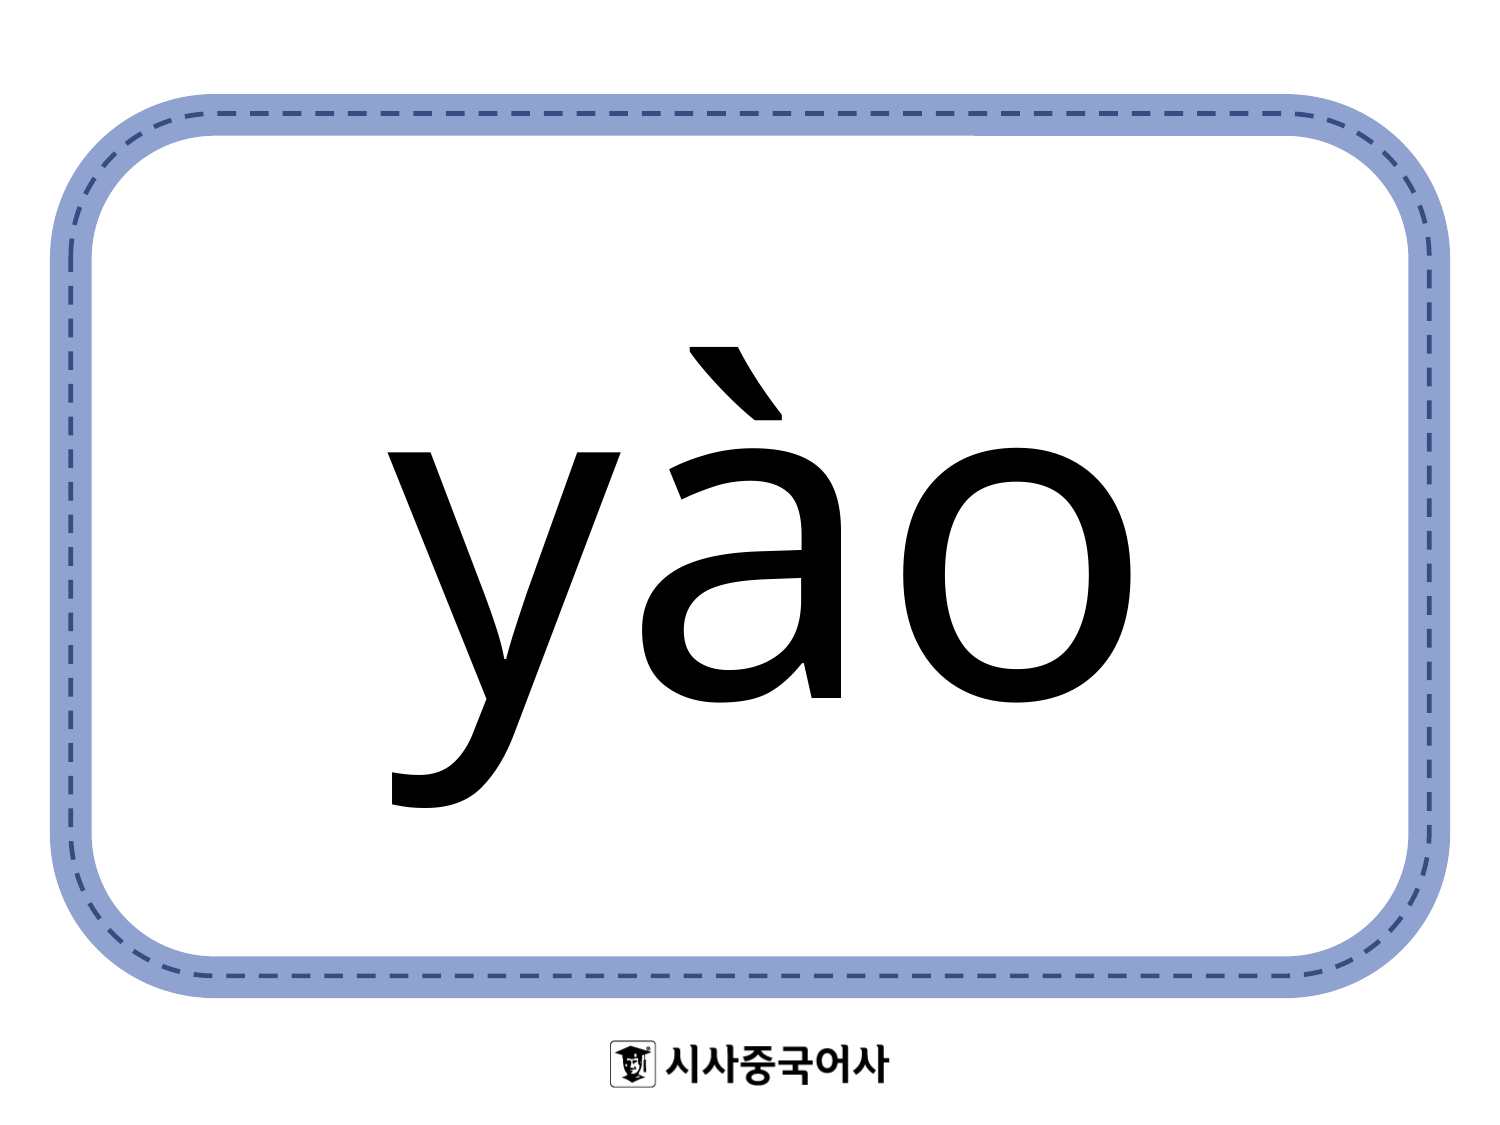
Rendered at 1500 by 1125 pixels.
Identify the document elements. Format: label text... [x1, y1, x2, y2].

picture [602, 1034, 898, 1094]
text_box yào [167, 183, 1376, 846]
